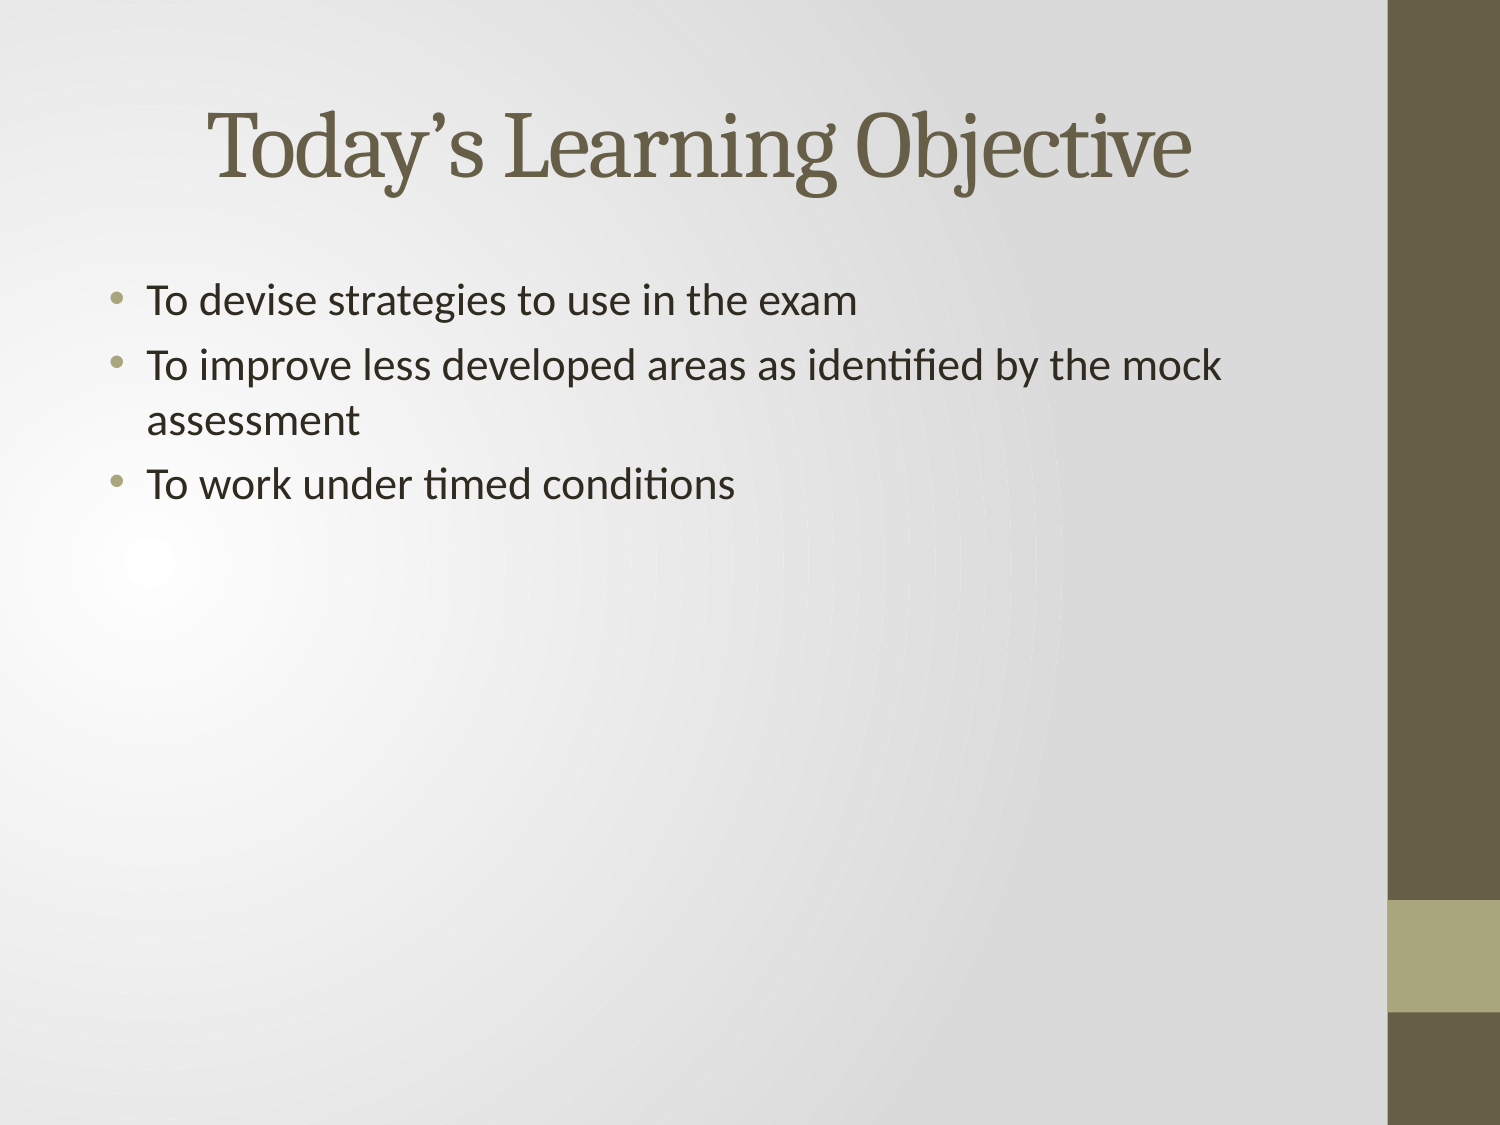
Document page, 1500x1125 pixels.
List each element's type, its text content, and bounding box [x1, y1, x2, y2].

list To devise strategies to use in the exam To improve less developed areas as identified by the mock assessment To work under timed conditions [75, 262, 1325, 1050]
title Today’s Learning Objective [75, 45, 1325, 233]
